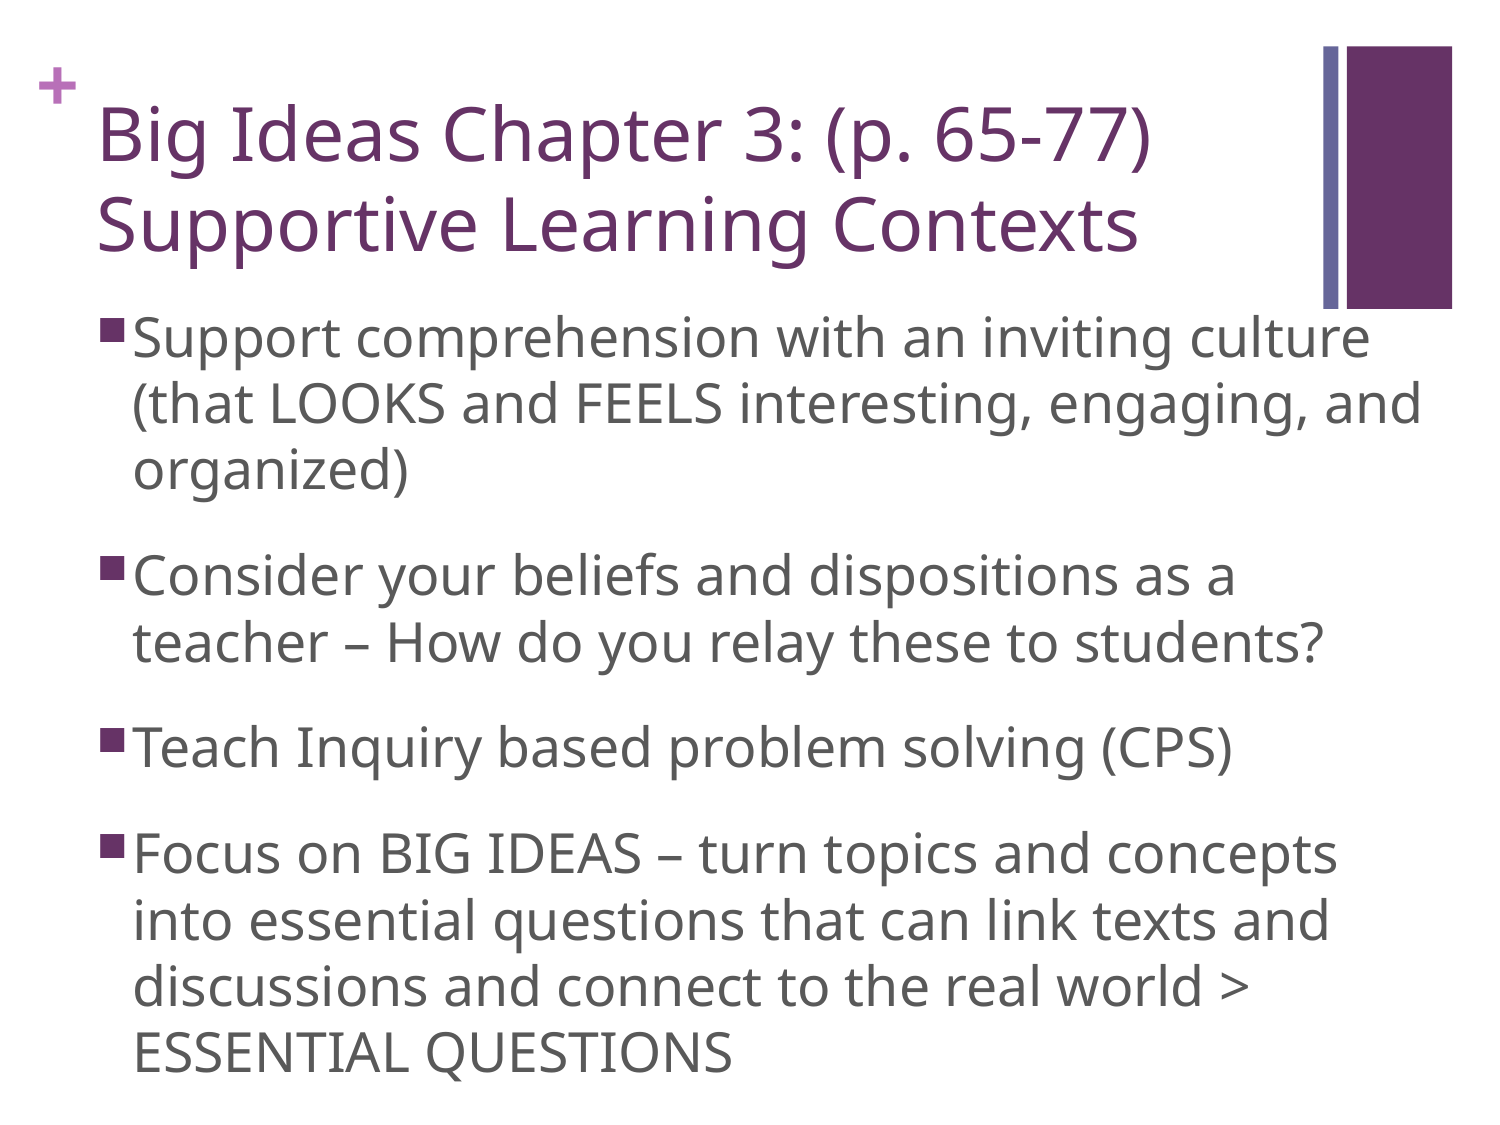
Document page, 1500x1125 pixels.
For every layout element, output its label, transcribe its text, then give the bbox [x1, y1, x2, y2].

list Support comprehension with an inviting culture (that LOOKS and FEELS interesting, engaging, and organized) Consider your beliefs and dispositions as a teacher – How do you relay these to students? Teach Inquiry based problem solving (CPS) Focus on BIG IDEAS – turn topics and concepts into essential questions that can link texts and discussions and connect to the real world > ESSENTIAL QUESTIONS [81, 294, 1456, 1095]
title Big Ideas Chapter 3: (p. 65-77) Supportive Learning Contexts [81, 79, 1322, 263]
